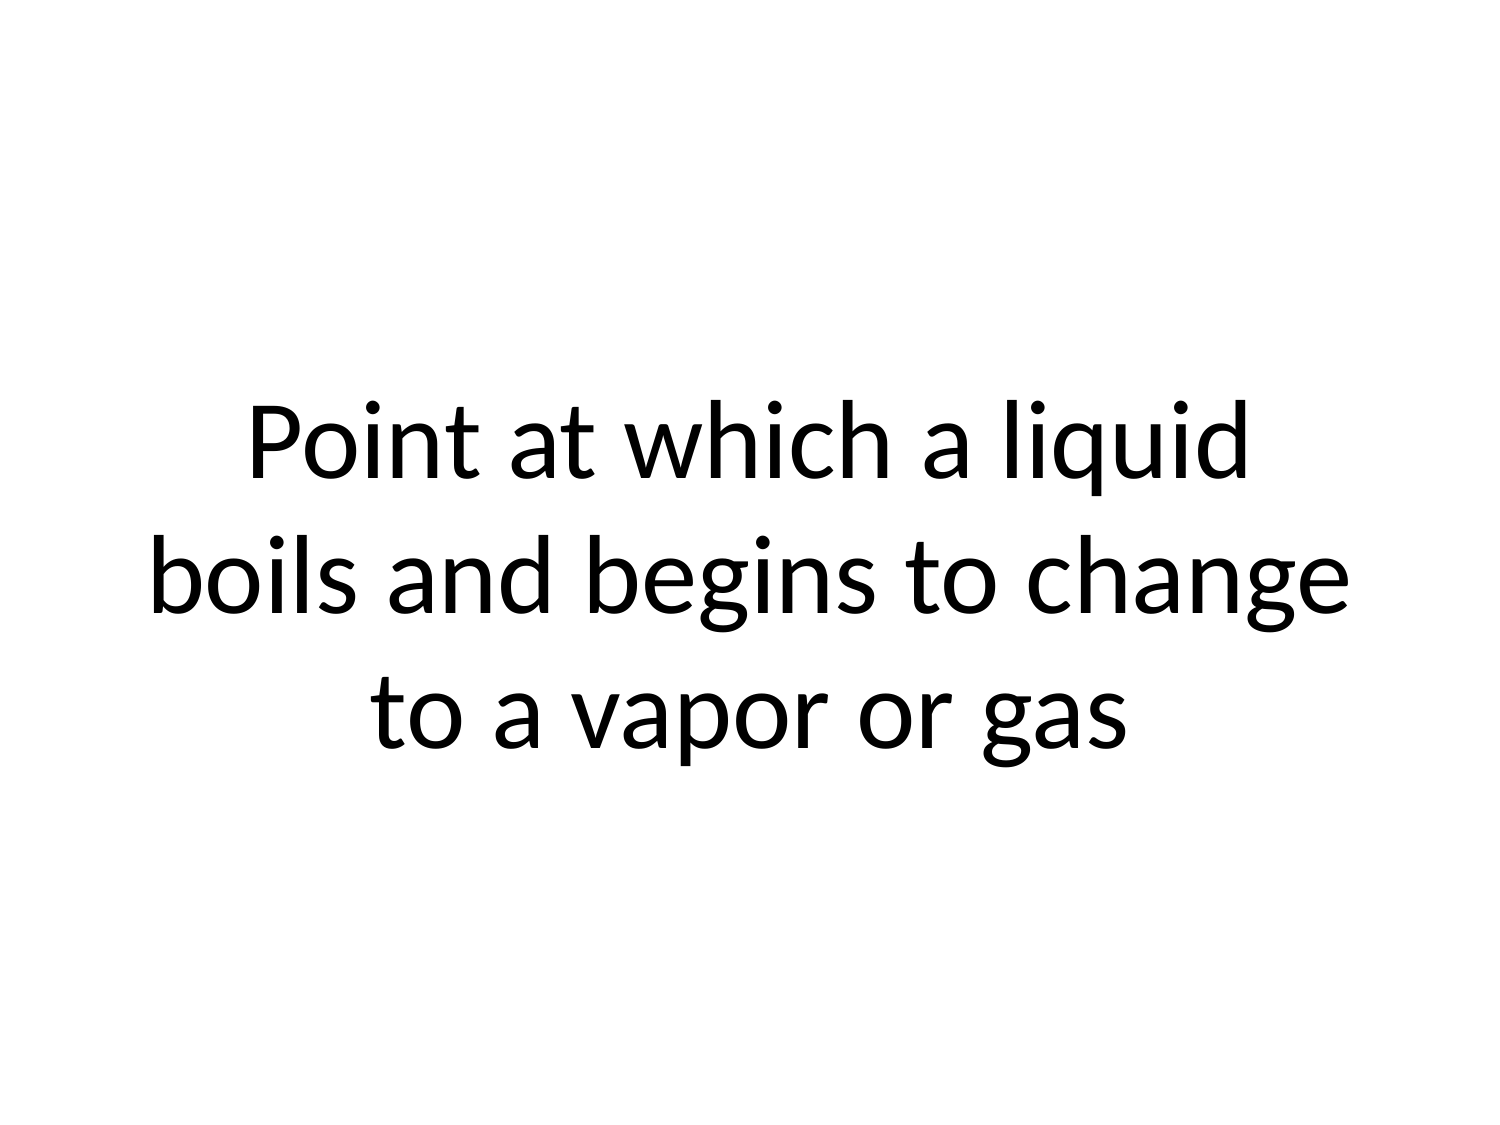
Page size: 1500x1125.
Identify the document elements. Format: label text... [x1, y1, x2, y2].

title Point at which a liquid boils and begins to change to a vapor or gas [112, 50, 1388, 1088]
